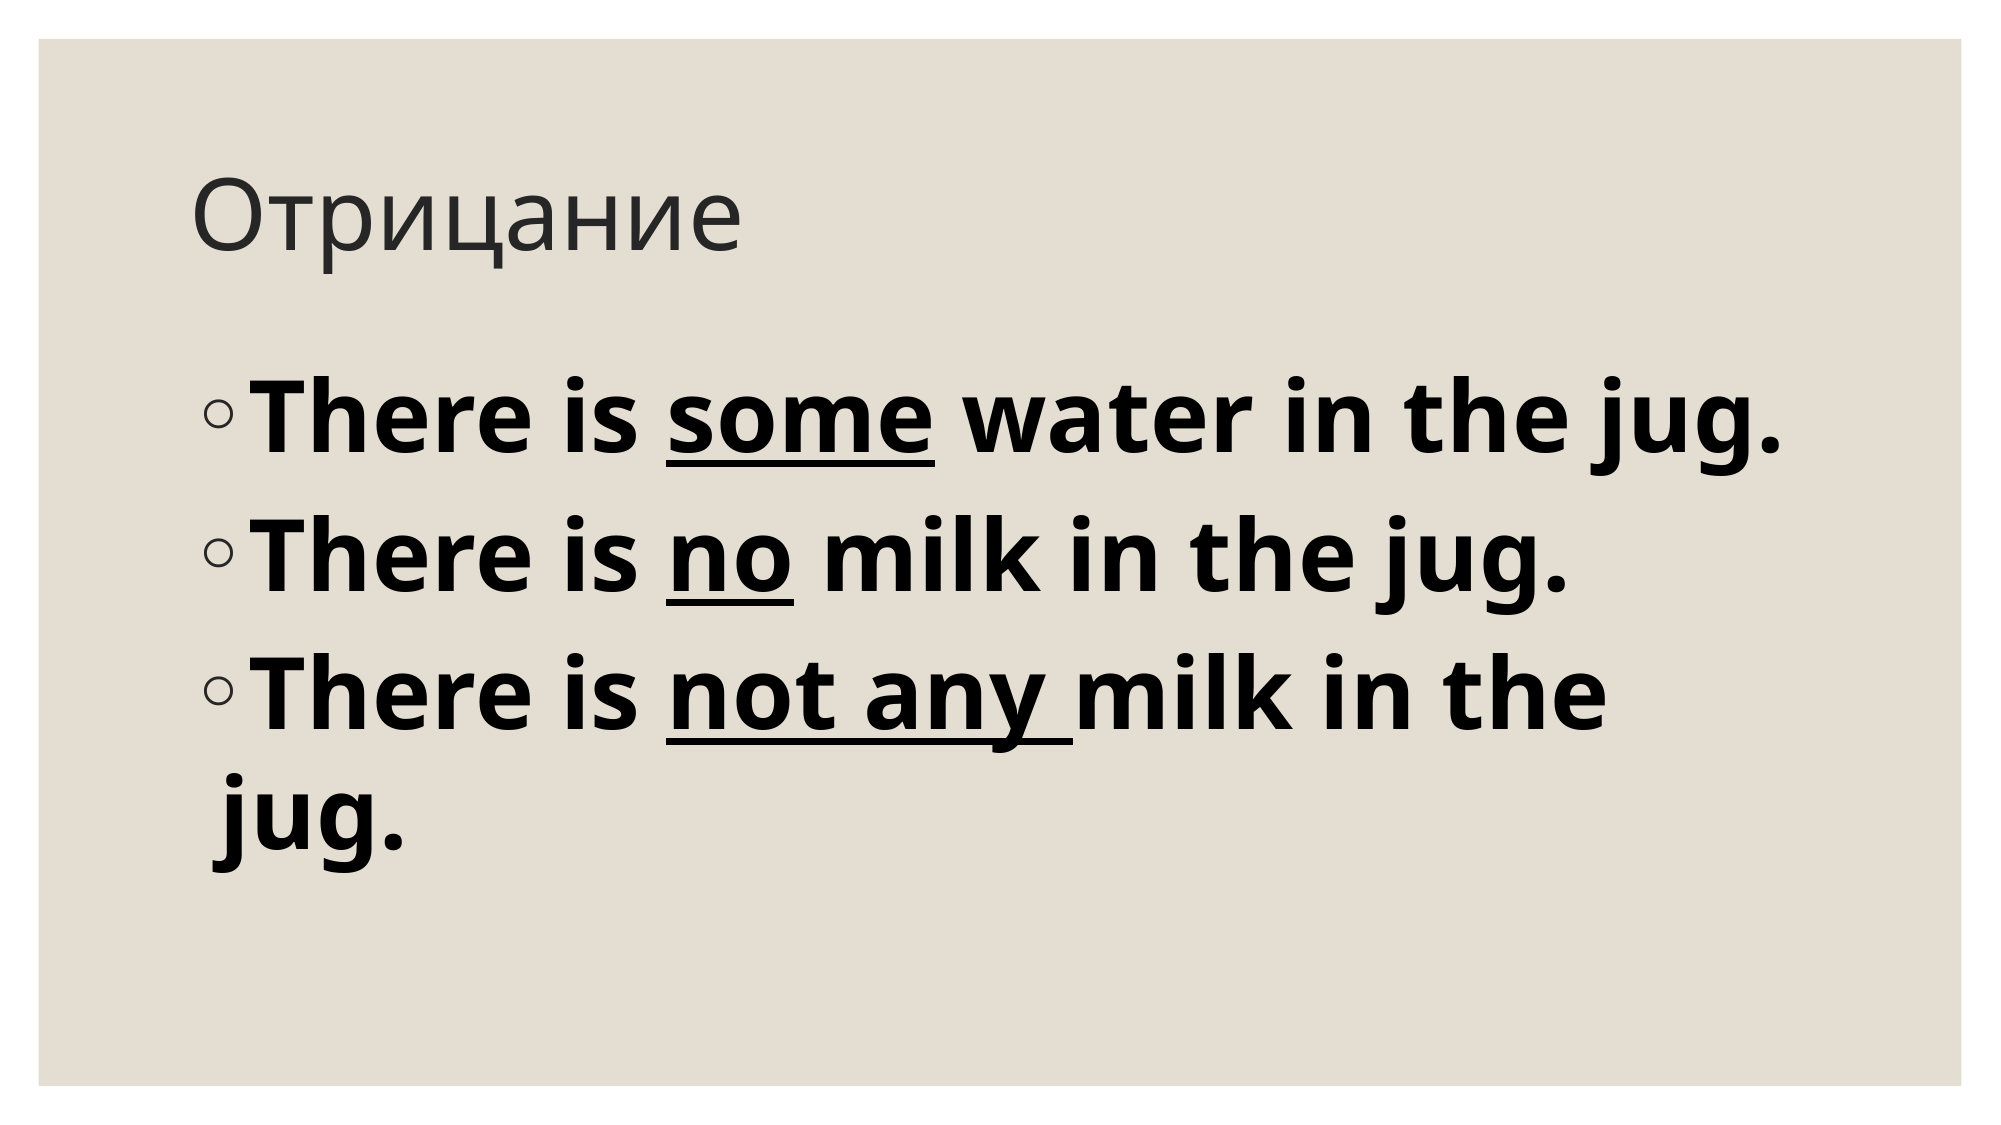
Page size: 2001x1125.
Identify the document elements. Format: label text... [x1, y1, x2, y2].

title Отрицание [174, 105, 1825, 331]
list There is some water in the jug. There is no milk in the jug. There is not any milk in the jug. [174, 345, 1825, 990]
